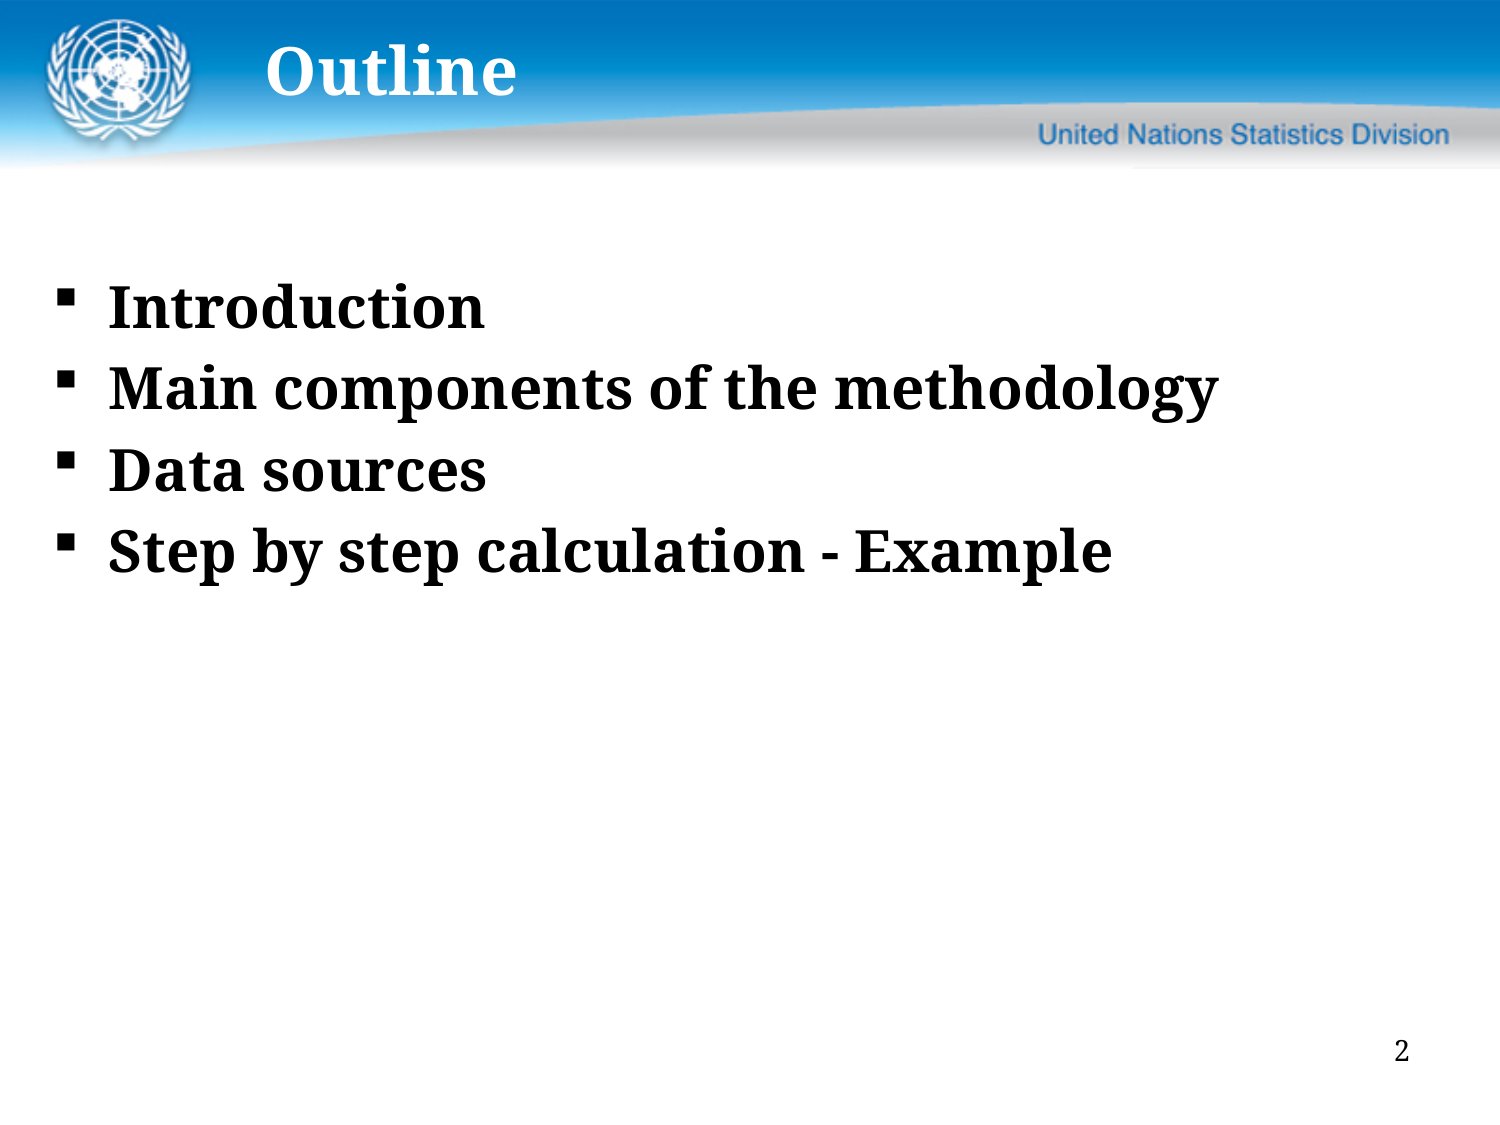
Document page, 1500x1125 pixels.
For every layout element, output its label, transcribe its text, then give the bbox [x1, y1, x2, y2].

picture [0, 0, 1500, 169]
slide_number 2 [1074, 1024, 1425, 1103]
list Introduction Main components of the methodology Data sources Step by step calculation - Example [37, 262, 1450, 1063]
title Outline [249, 0, 1500, 163]
